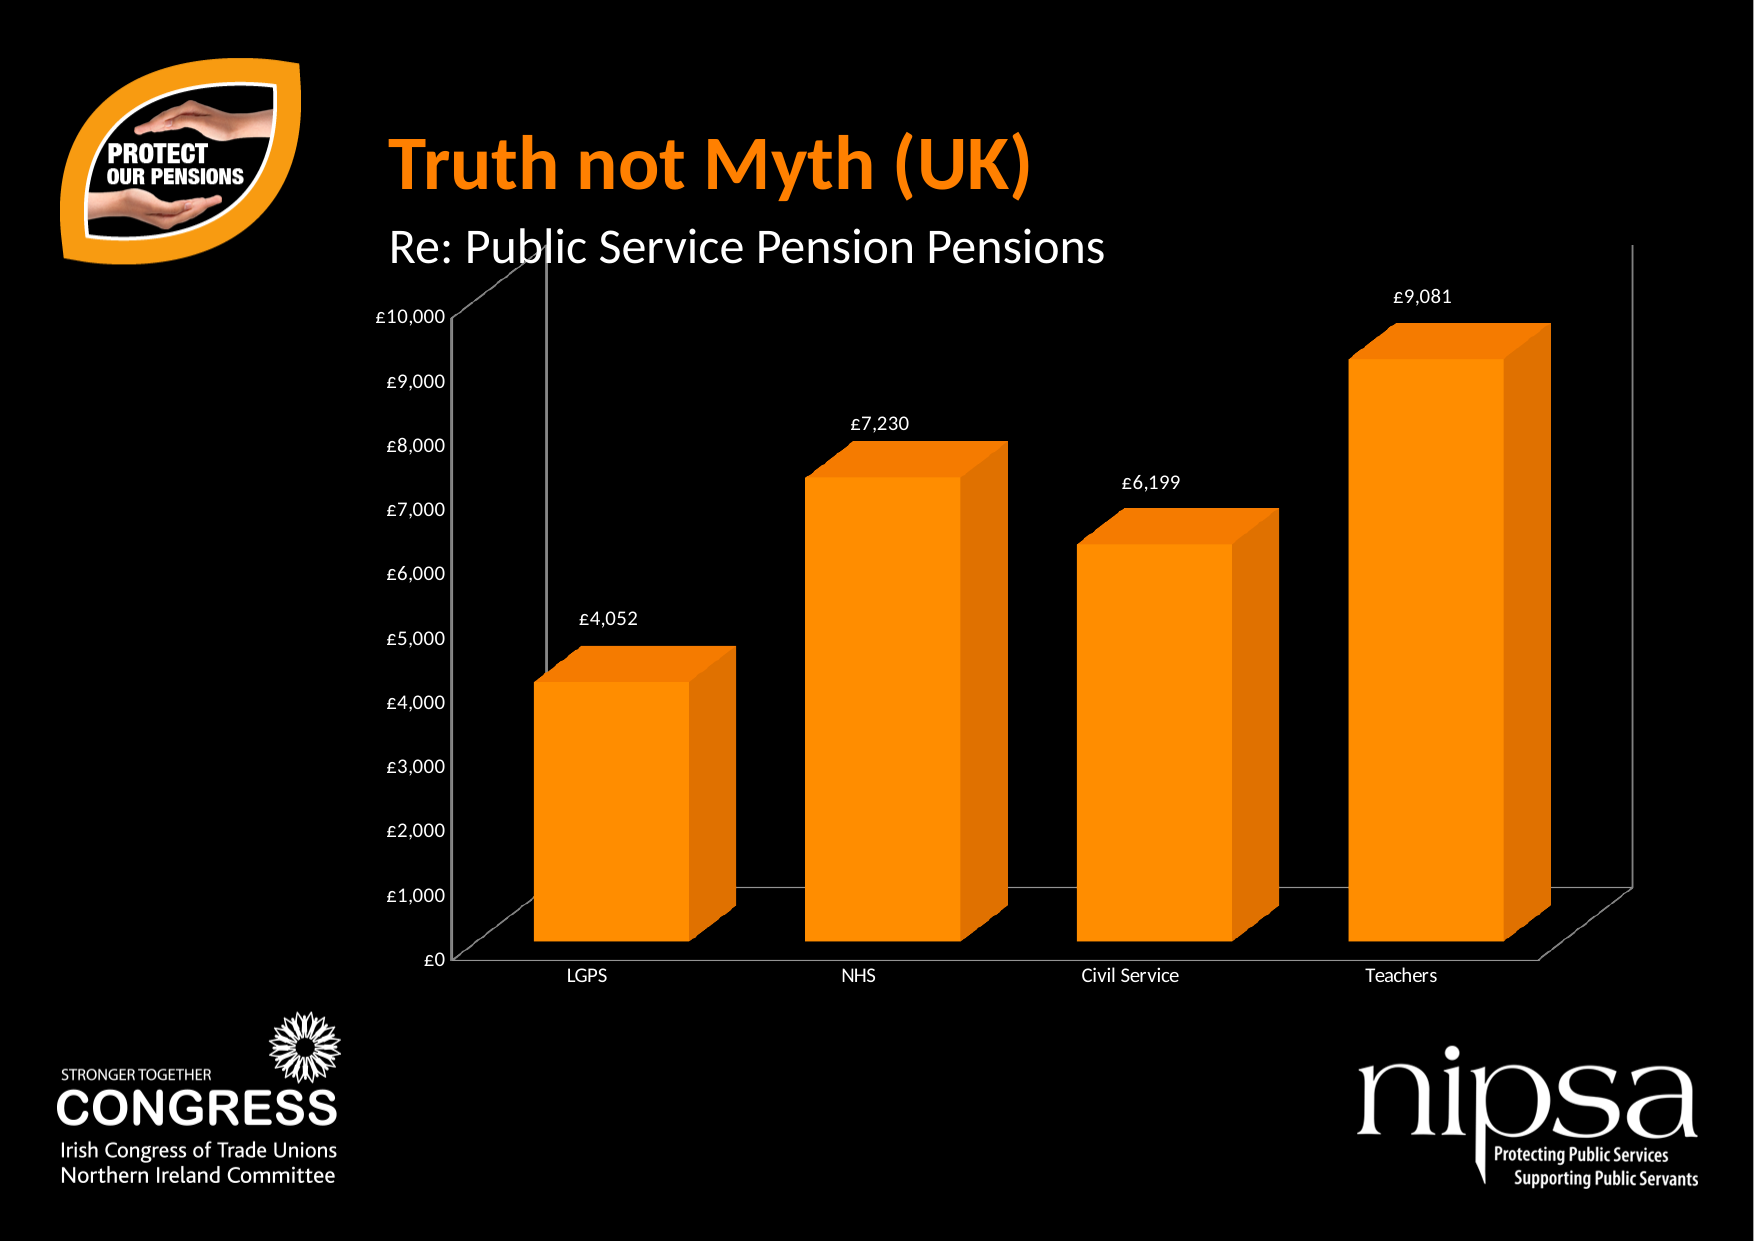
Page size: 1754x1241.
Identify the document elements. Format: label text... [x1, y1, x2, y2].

text_box Truth not Myth (UK) [388, 116, 1688, 200]
chart [333, 228, 1676, 1003]
picture [0, 0, 1754, 1241]
text_box Re: Public Service Pension Pensions [388, 202, 1688, 286]
